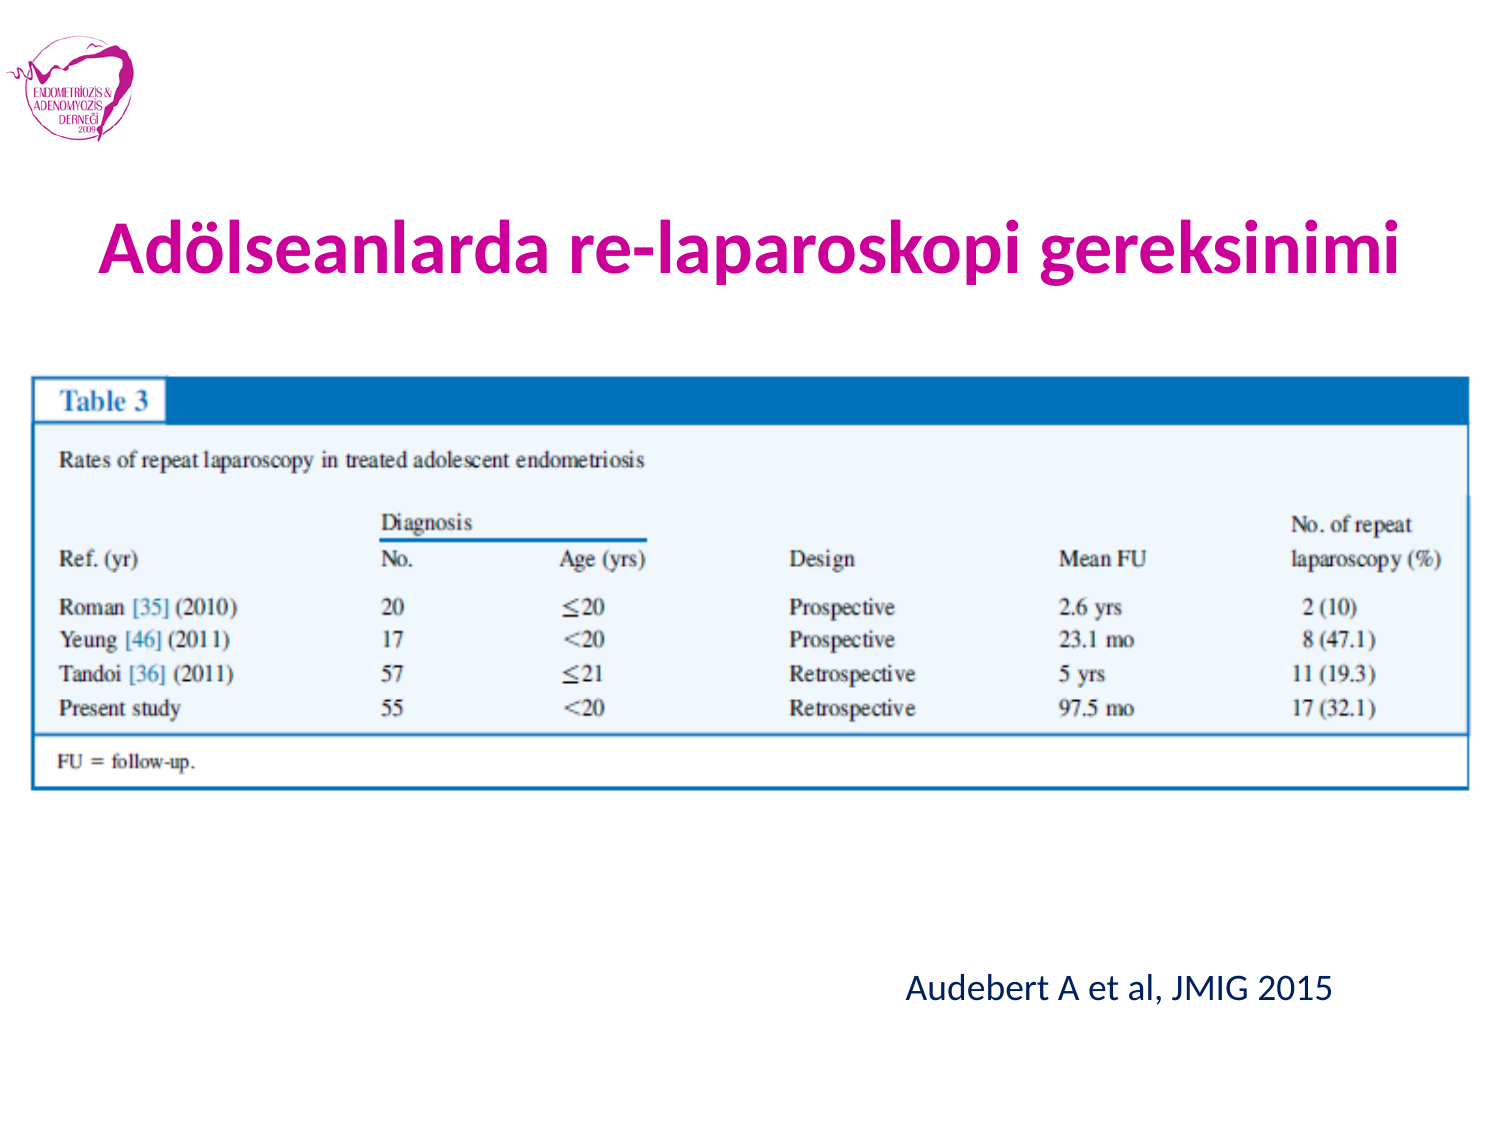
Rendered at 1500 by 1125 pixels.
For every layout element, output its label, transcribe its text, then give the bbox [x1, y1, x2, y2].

title Adölseanlarda re-laparoskopi gereksinimi [75, 149, 1426, 337]
picture [24, 362, 1477, 798]
text_box Audebert A et al, JMIG 2015 [890, 955, 1349, 1016]
picture [6, 30, 142, 146]
